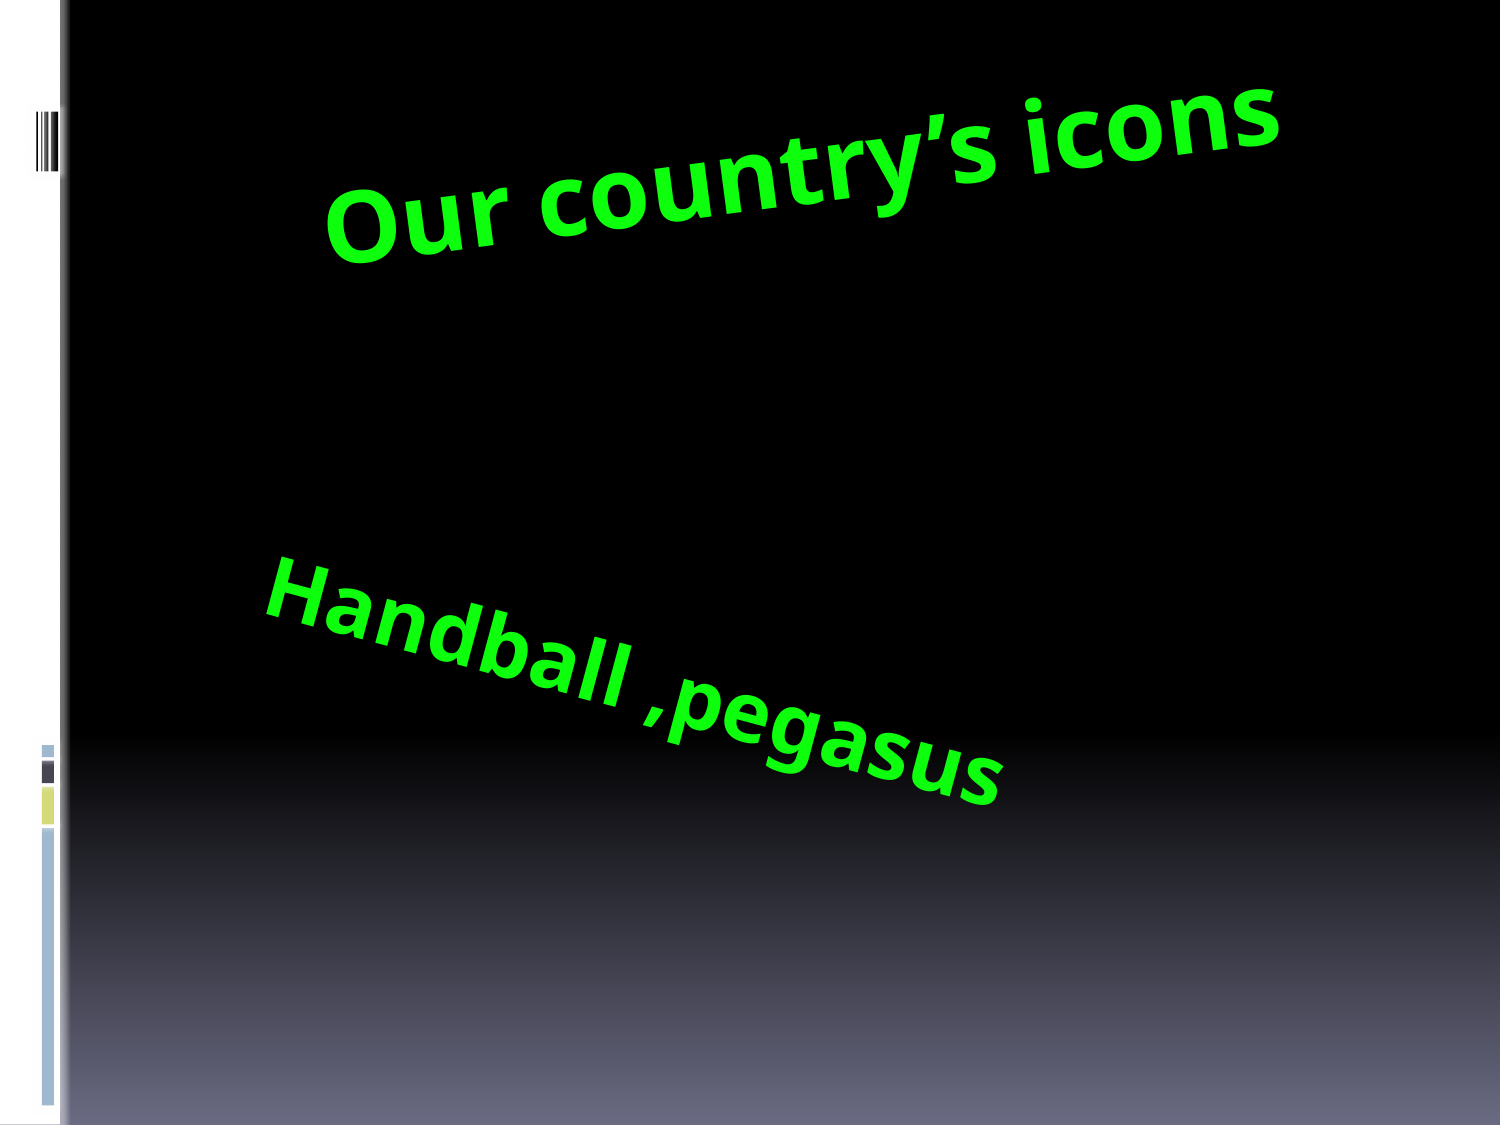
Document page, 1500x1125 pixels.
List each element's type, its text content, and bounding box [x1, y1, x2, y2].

subtitle Our country’s icons [153, 0, 1441, 316]
title Handball ,pegasus [195, 520, 1500, 1125]
